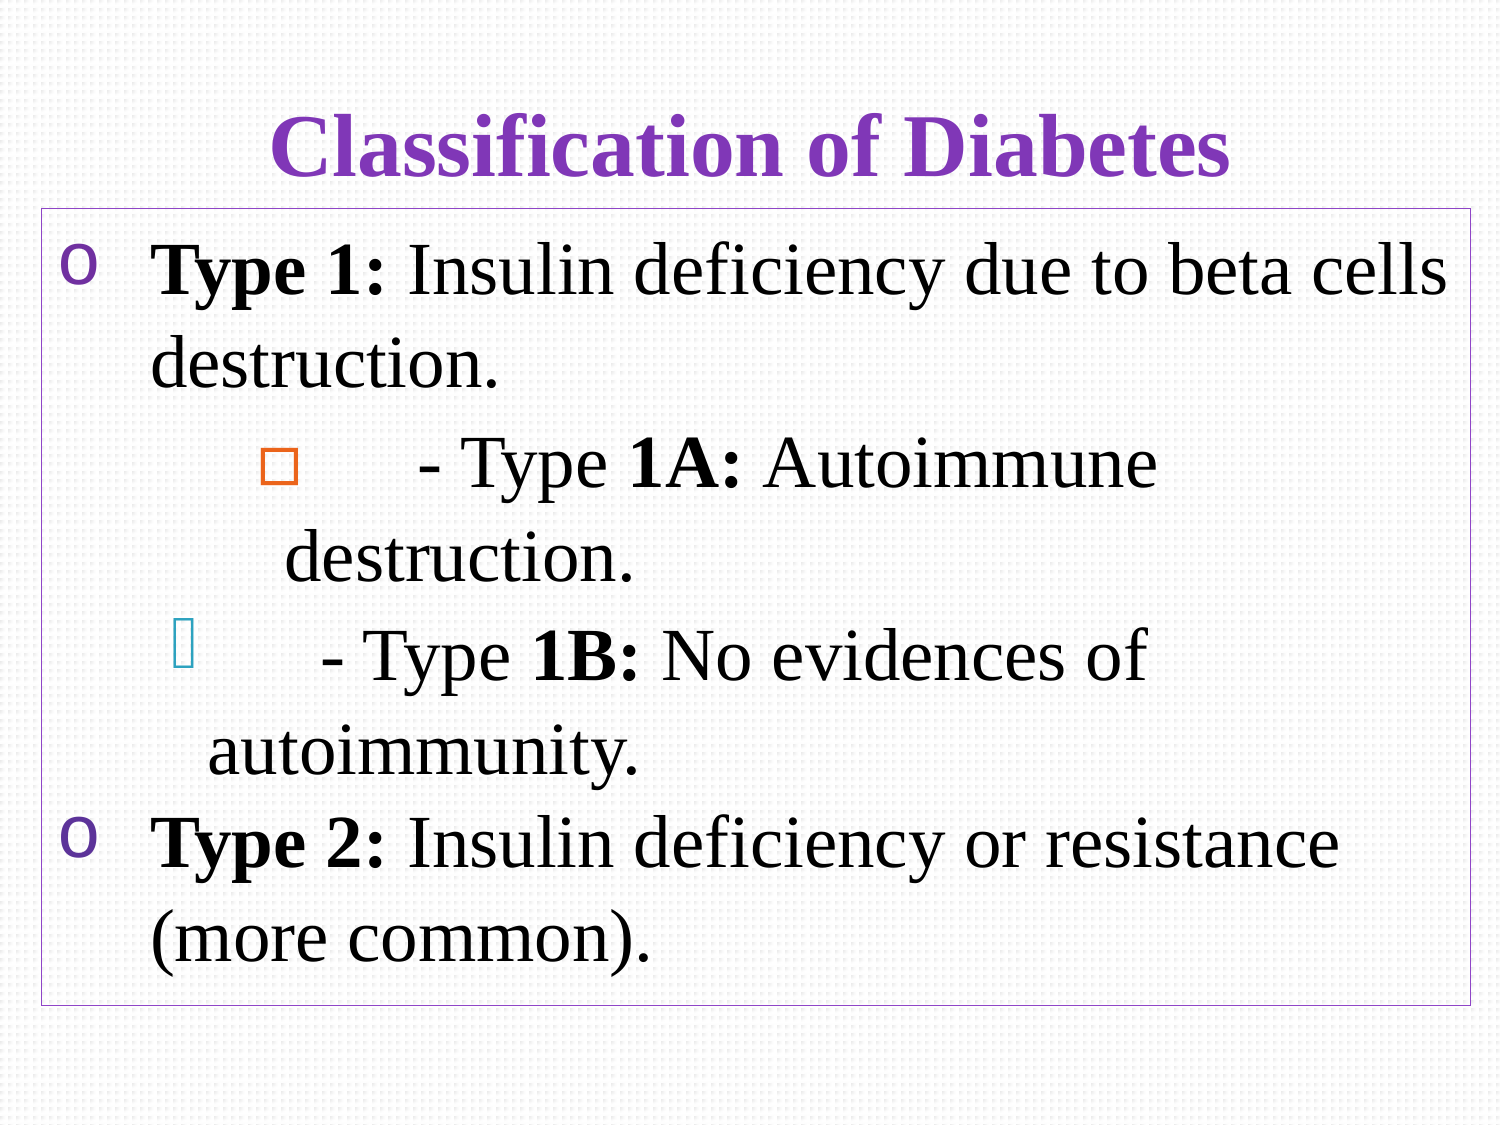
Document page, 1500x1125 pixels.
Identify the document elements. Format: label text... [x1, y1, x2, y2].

title Classification of Diabetes [75, 45, 1426, 208]
list Type 1: Insulin deficiency due to beta cells destruction. - Type 1A: Autoimmune destruction. - Type 1B: No evidences of autoimmunity. Type 2: Insulin deficiency or resistance (more common). [41, 208, 1471, 1006]
